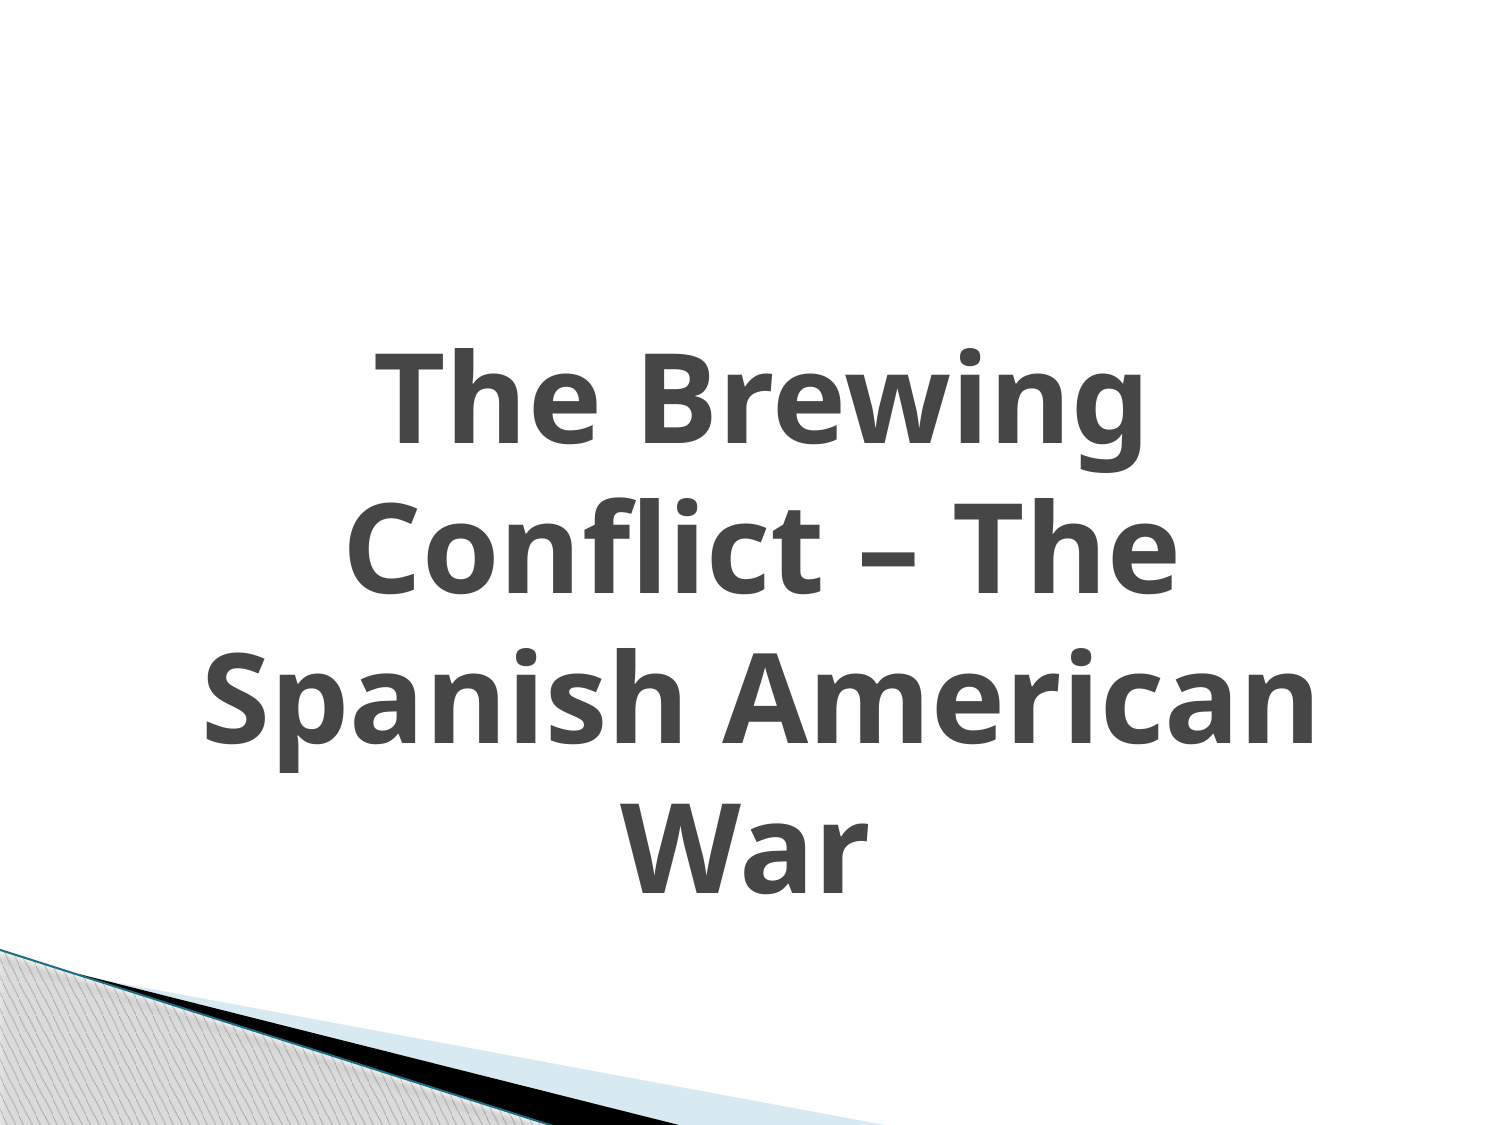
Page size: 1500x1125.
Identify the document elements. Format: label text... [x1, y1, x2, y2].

title The Brewing Conflict – The Spanish American War [125, 525, 1400, 713]
